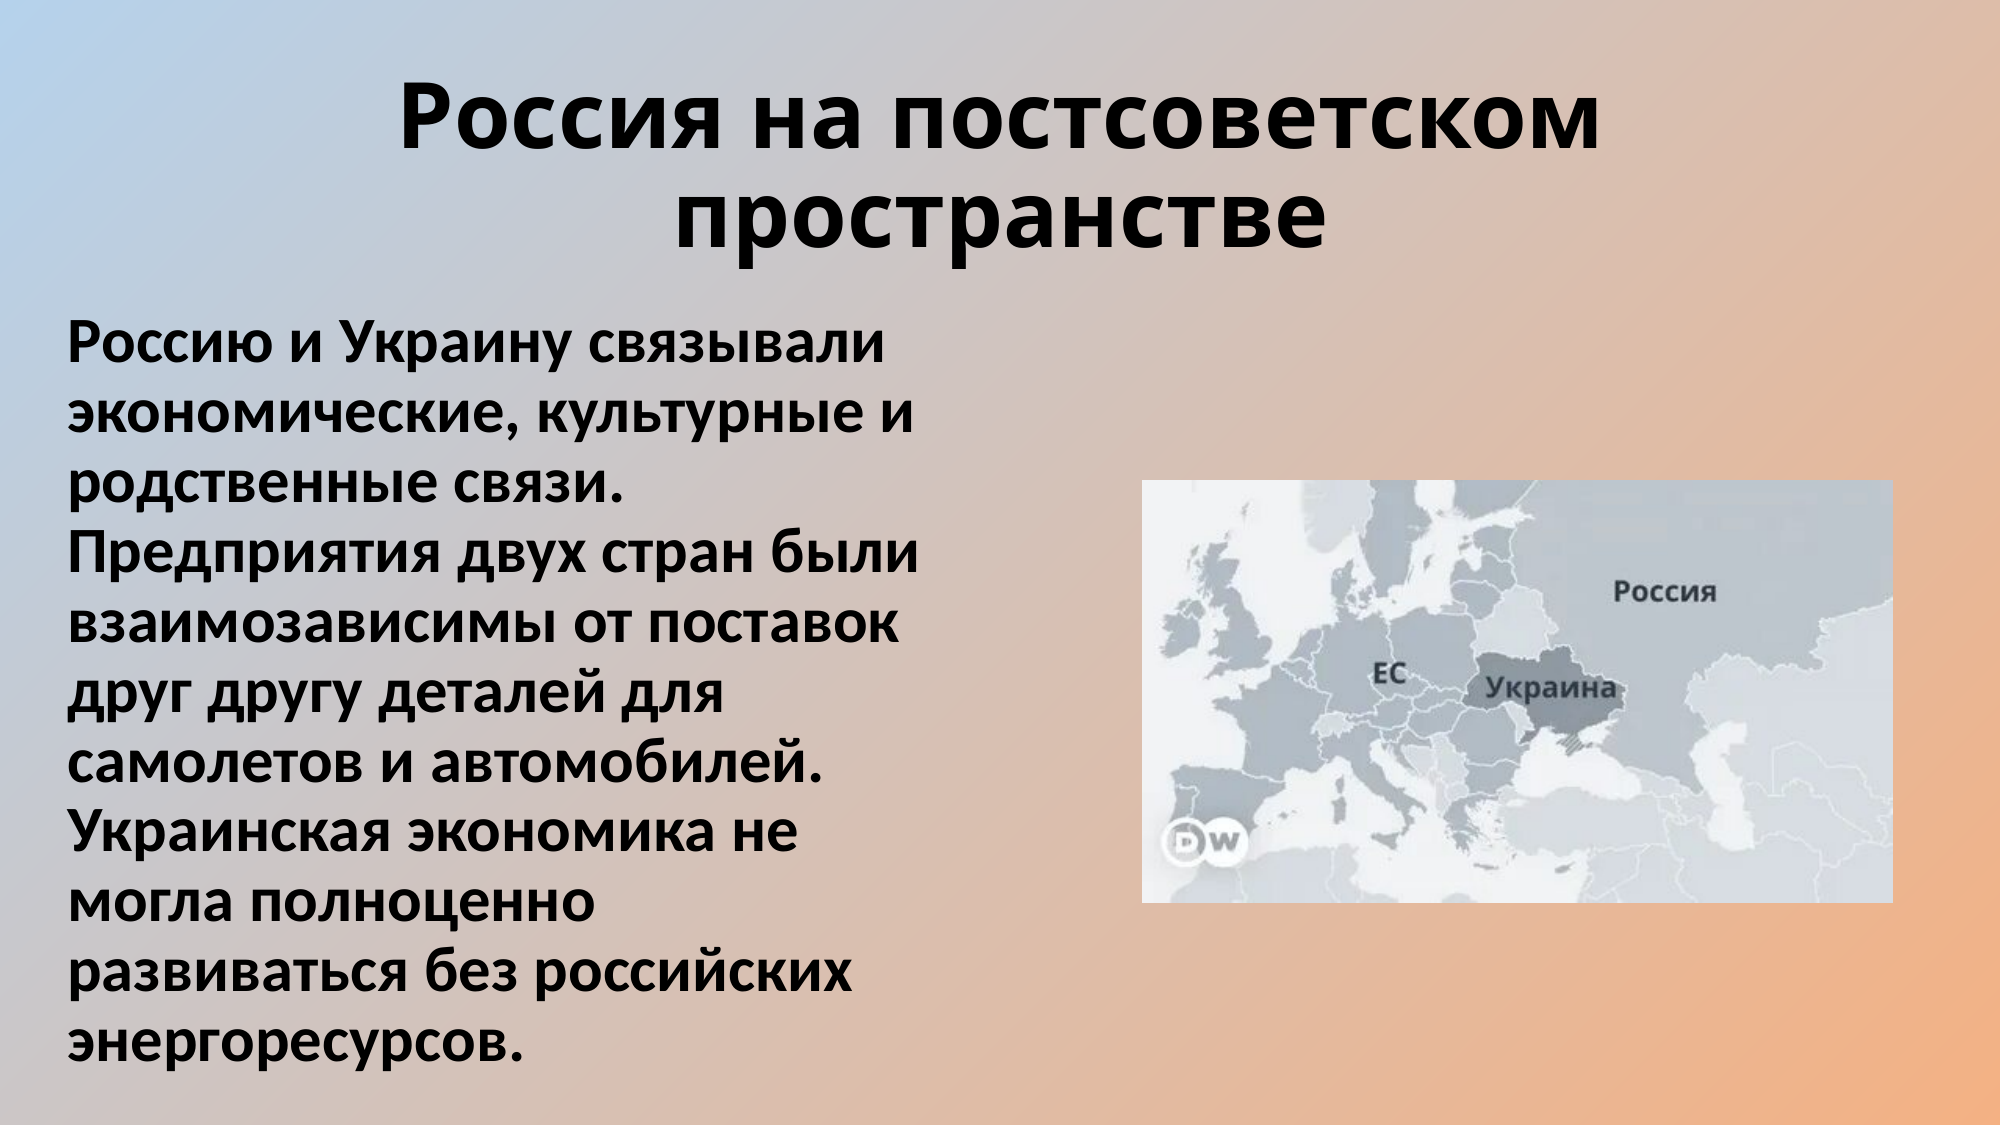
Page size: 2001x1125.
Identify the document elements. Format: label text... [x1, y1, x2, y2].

picture [1142, 480, 1893, 903]
list Россию и Украину связывали экономические, культурные и родственные связи. Предприятия двух стран были взаимозависимы от поставок друг другу деталей для самолетов и автомобилей. Украинская экономика не могла полноценно развиваться без российских энергоресурсов. [52, 299, 956, 1085]
title Россия на постсоветском пространстве [52, 59, 1950, 278]
